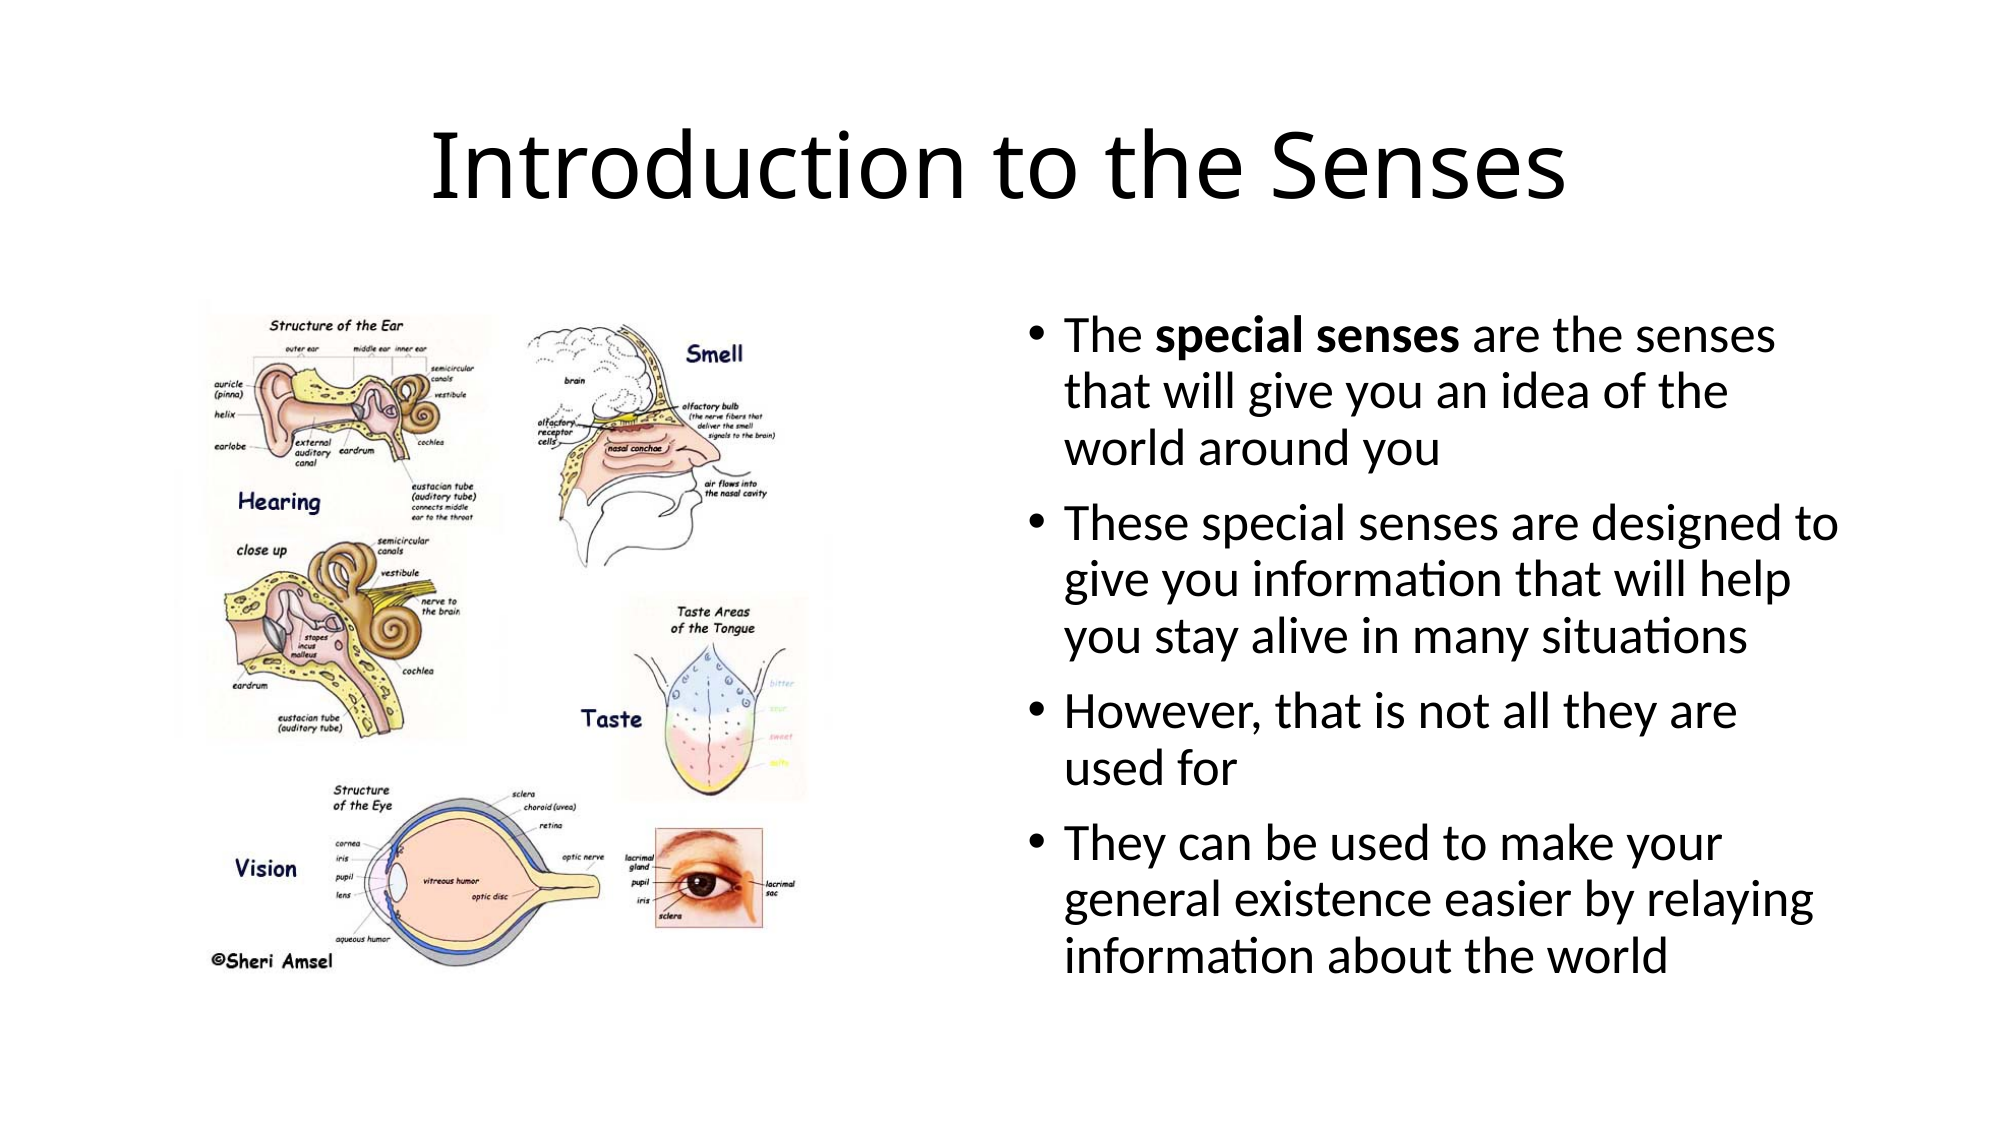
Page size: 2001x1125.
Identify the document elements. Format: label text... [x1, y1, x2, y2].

list The special senses are the senses that will give you an idea of the world around you These special senses are designed to give you information that will help you stay alive in many situations However, that is not all they are used for They can be used to make your general existence easier by relaying information about the world [1012, 299, 1863, 1014]
title Introduction to the Senses [137, 59, 1863, 278]
picture [174, 299, 833, 1006]
